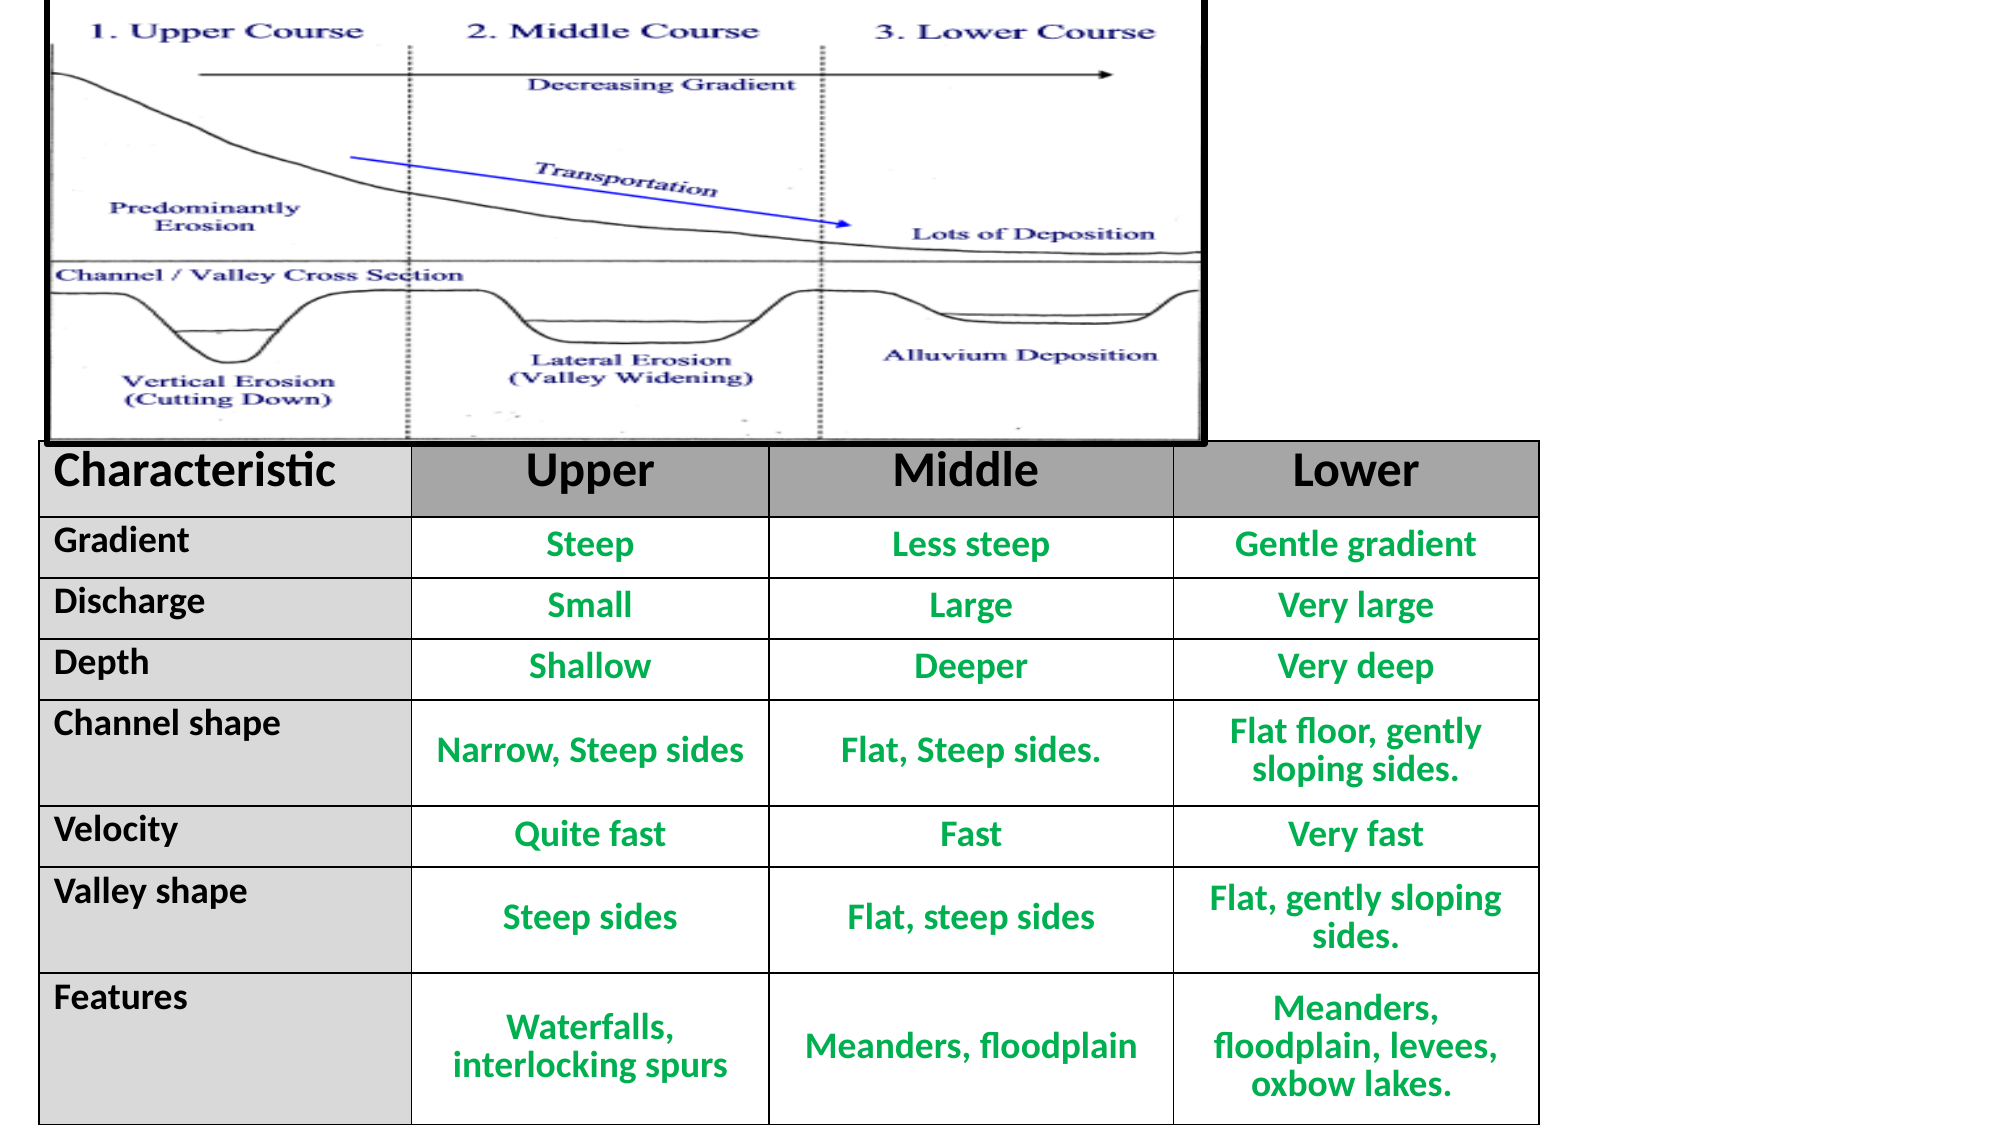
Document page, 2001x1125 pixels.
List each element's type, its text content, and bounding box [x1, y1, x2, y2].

table_cell Less steep [770, 518, 1173, 577]
table_cell Discharge [40, 579, 411, 638]
table_header Middle [770, 447, 1173, 516]
table_cell Meanders, floodplain, levees, oxbow lakes. [1174, 974, 1538, 1124]
table_cell Shallow [412, 640, 768, 699]
table_cell Velocity [40, 807, 411, 866]
table_cell Large [770, 579, 1173, 638]
table_cell Meanders, floodplain [770, 974, 1173, 1124]
table_cell Steep [412, 518, 768, 577]
table_cell Flat, gently sloping sides. [1174, 868, 1538, 972]
table_cell Valley shape [40, 868, 411, 972]
table_cell Gradient [40, 518, 411, 577]
table_cell Features [40, 974, 411, 1124]
table_cell Very large [1174, 579, 1538, 638]
table_header Characteristic [40, 442, 411, 516]
table_cell Very deep [1174, 640, 1538, 699]
table_cell Quite fast [412, 807, 768, 866]
table_cell Flat, steep sides [770, 868, 1173, 972]
table_header Upper [412, 447, 768, 516]
table_cell Fast [770, 807, 1173, 866]
table_header Lower [1174, 442, 1538, 516]
table_cell Flat, Steep sides. [770, 701, 1173, 805]
table_cell Flat floor, gently sloping sides. [1174, 701, 1538, 805]
table_cell Channel shape [40, 701, 411, 805]
table_cell Narrow, Steep sides [412, 701, 768, 805]
table_cell Deeper [770, 640, 1173, 699]
table_cell Gentle gradient [1174, 518, 1538, 577]
table_cell Steep sides [412, 868, 768, 972]
table_cell Small [412, 579, 768, 638]
table_cell Depth [40, 640, 411, 699]
table_cell Waterfalls, interlocking spurs [412, 974, 768, 1124]
picture [49, 0, 1202, 441]
table_cell Very fast [1174, 807, 1538, 866]
